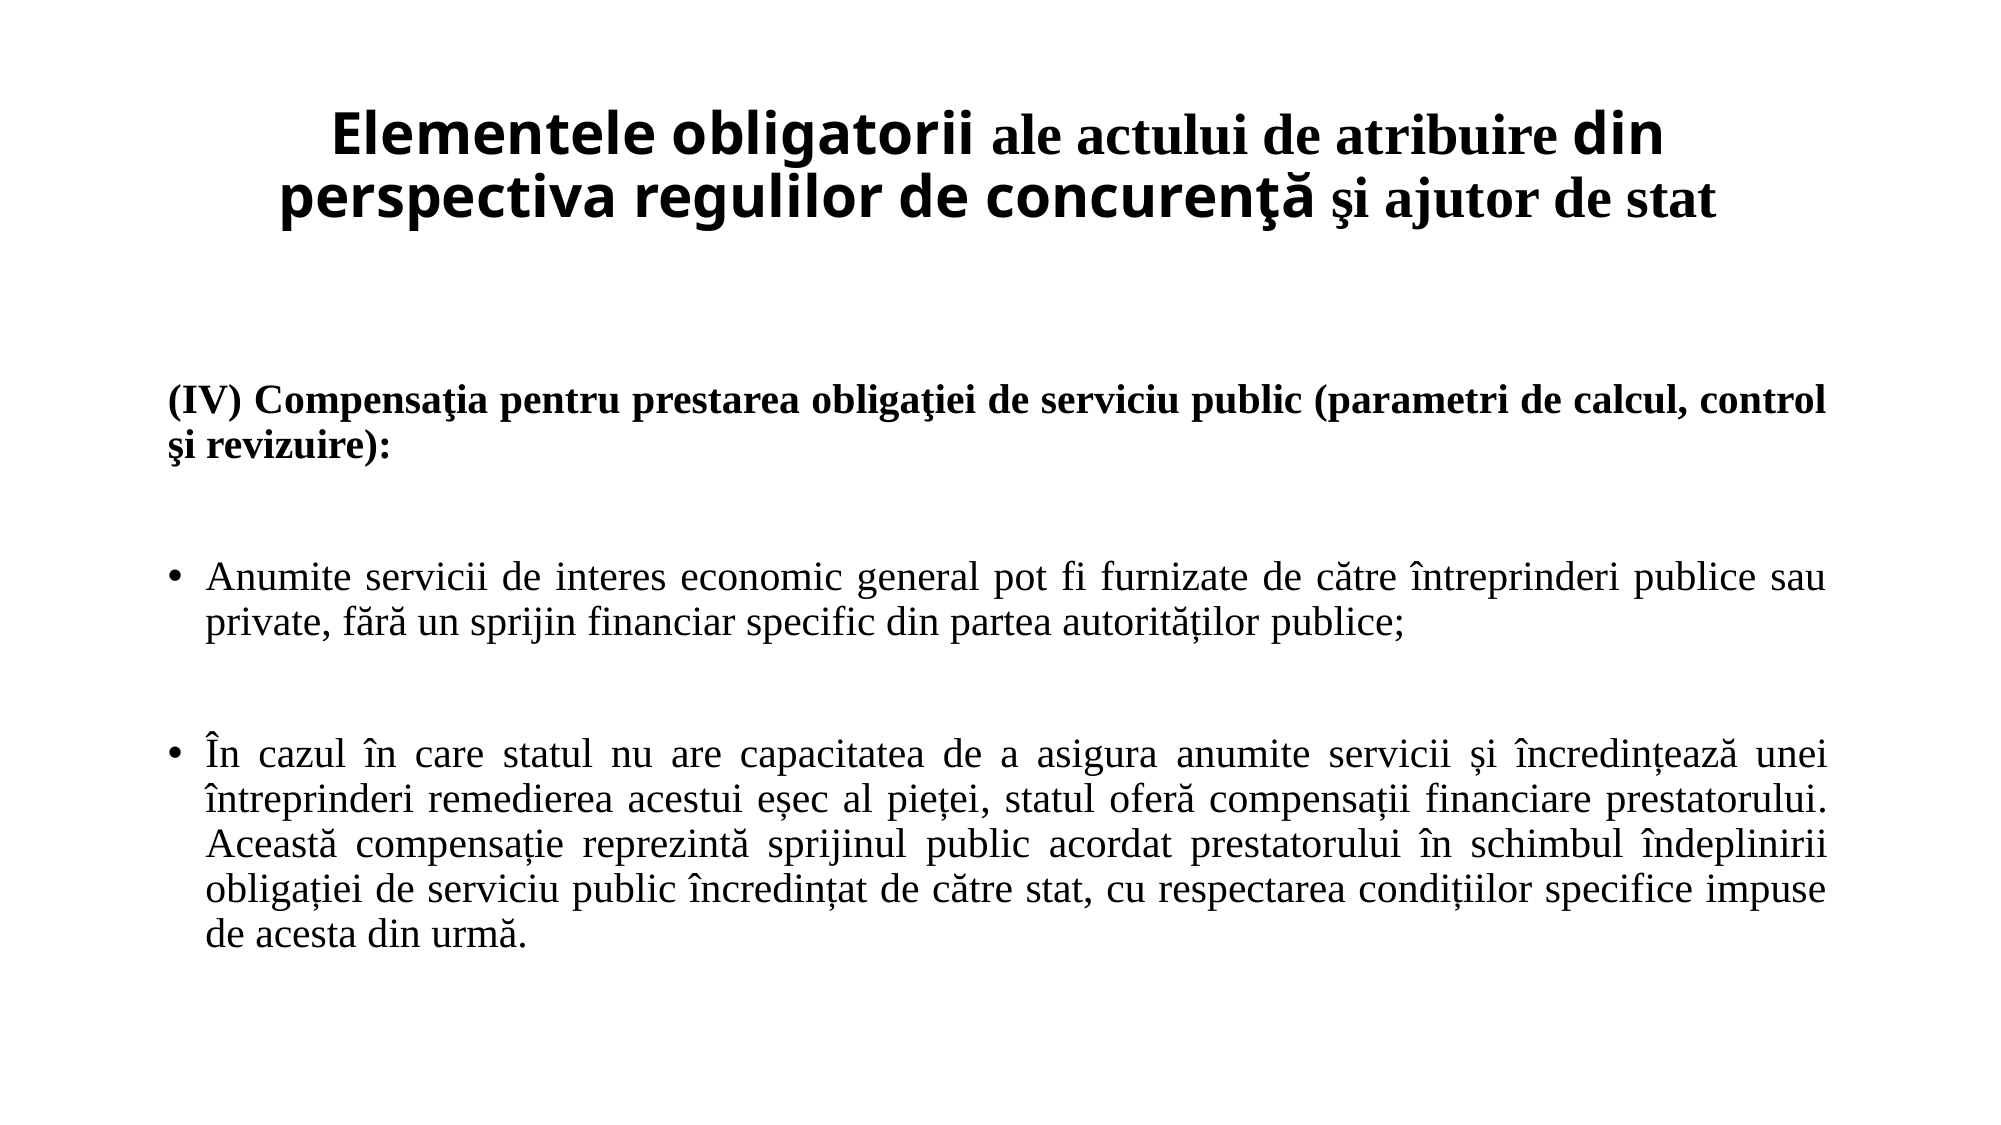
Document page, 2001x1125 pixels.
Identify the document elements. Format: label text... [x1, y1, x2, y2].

list (IV) Compensaţia pentru prestarea obligaţiei de serviciu public (parametri de calcul, control şi revizuire): Anumite servicii de interes economic general pot fi furnizate de către întreprinderi publice sau private, fără un sprijin financiar specific din partea autorităților publice; În cazul în care statul nu are capacitatea de a asigura anumite servicii și încredințează unei întreprinderi remedierea acestui eșec al pieței, statul oferă compensații financiare prestatorului. Această compensație reprezintă sprijinul public acordat prestatorului în schimbul îndeplinirii obligației de serviciu public încredințat de către stat, cu respectarea condițiilor specifice impuse de acesta din urmă. [152, 299, 1843, 1059]
text_box Elementele obligatorii ale actului de atribuire din perspectiva regulilor de concurenţă şi ajutor de stat [152, 83, 1843, 251]
